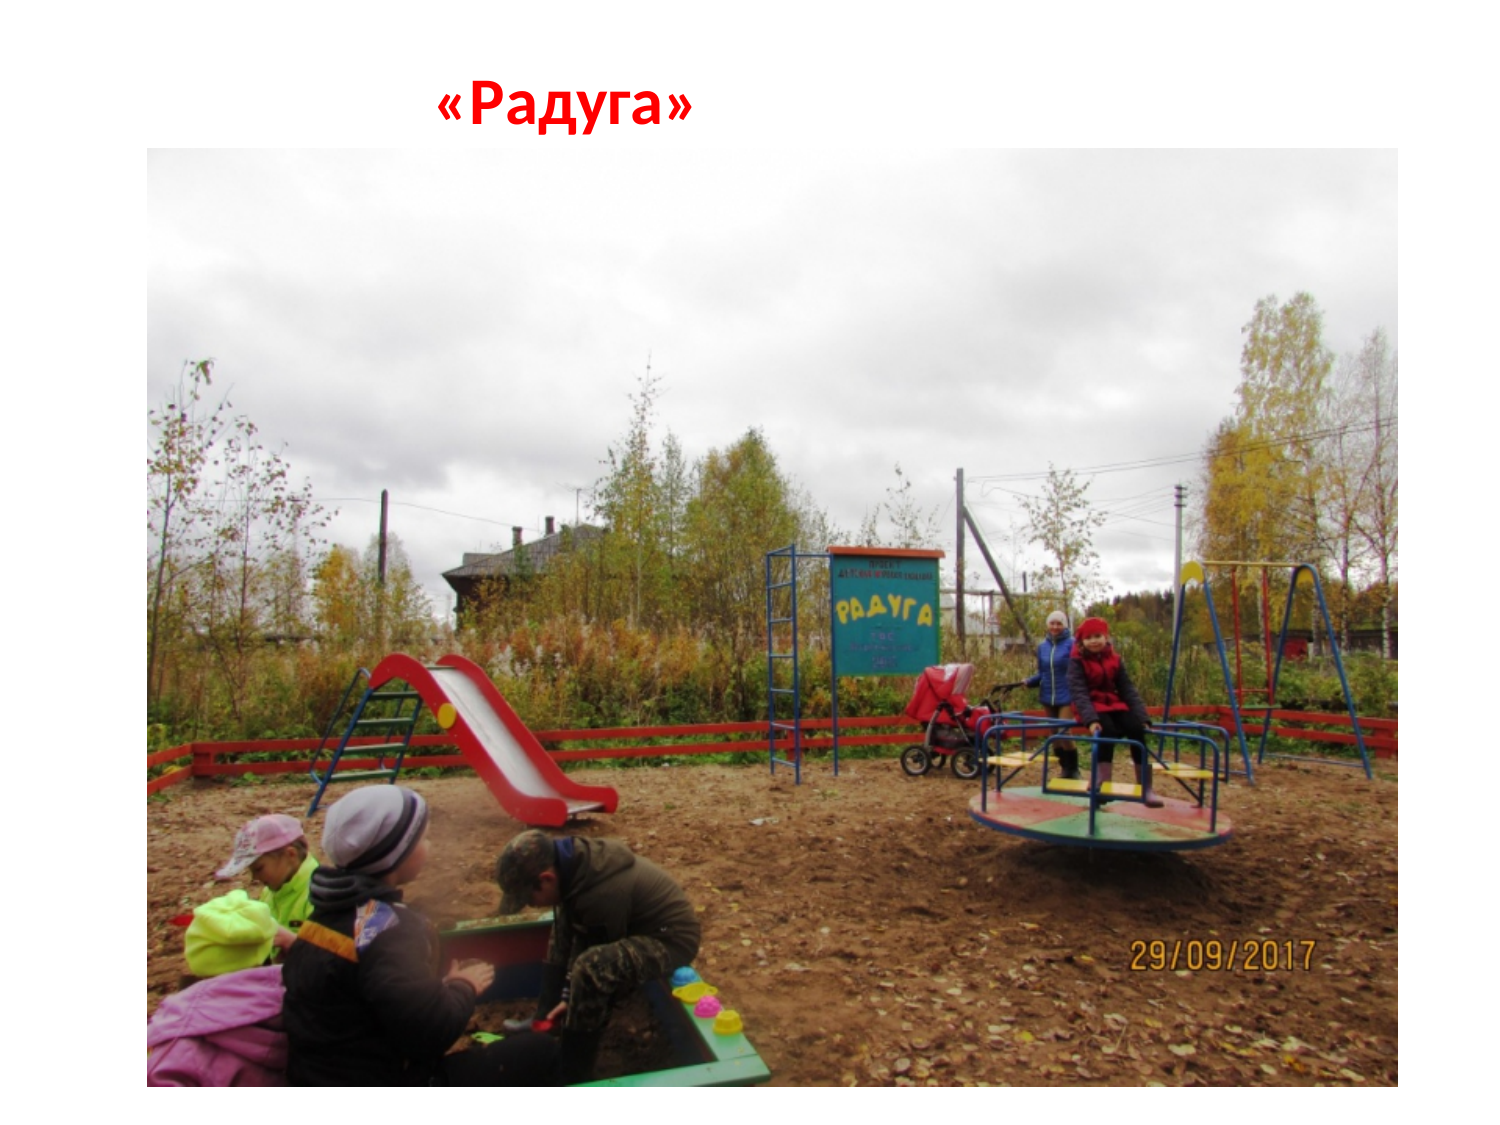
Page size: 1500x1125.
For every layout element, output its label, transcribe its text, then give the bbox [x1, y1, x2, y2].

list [147, 148, 1398, 1087]
text_box «Радуга» [419, 50, 1353, 145]
